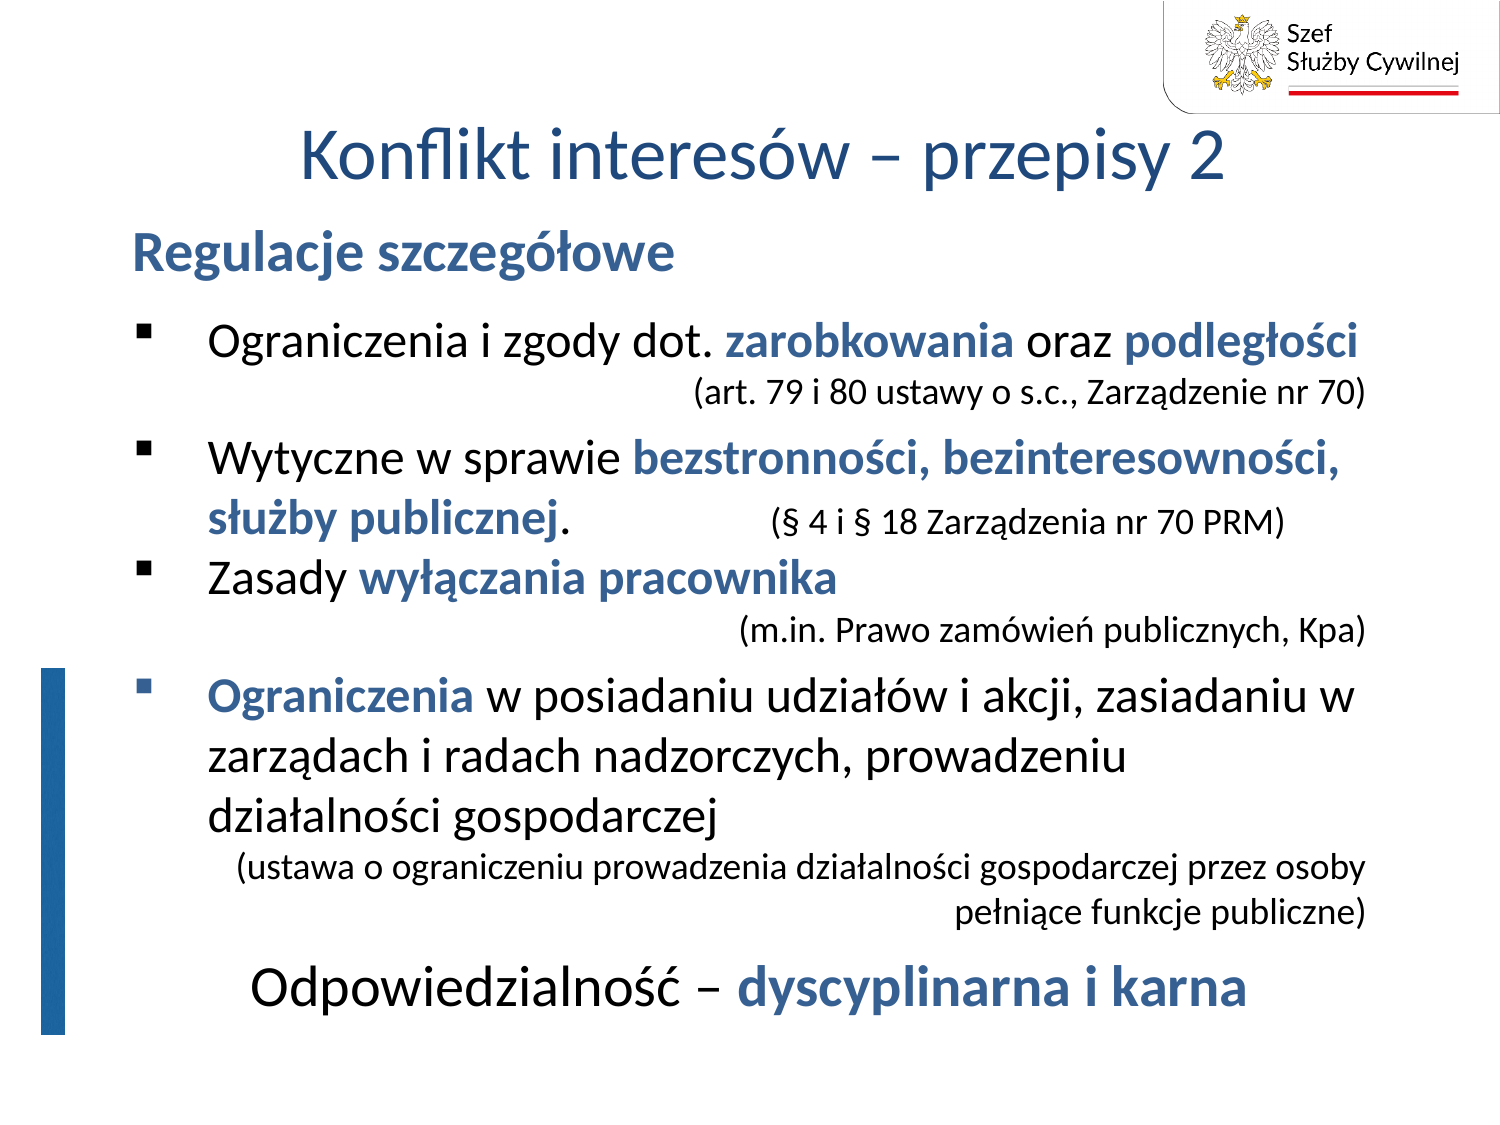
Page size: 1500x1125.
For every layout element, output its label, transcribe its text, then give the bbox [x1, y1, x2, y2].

picture [1163, 0, 1500, 114]
text_box Odpowiedzialność – dyscyplinarna i karna [0, 940, 1500, 1026]
picture [41, 668, 65, 940]
text_box Regulacje szczegółowe Ograniczenia i zgody dot. zarobkowania oraz podległości (art. 79 i 80 ustawy o s.c., Zarządzenie nr 70) Wytyczne w sprawie bezstronności, bezinteresowności, służby publicznej. (§ 4 i § 18 Zarządzenia nr 70 PRM) Zasady wyłączania pracownika (m.in. Prawo zamówień publicznych, Kpa) Ograniczenia w posiadaniu udziałów i akcji, zasiadaniu w zarządach i radach nadzorczych, prowadzeniu działalności gospodarczej (ustawa o ograniczeniu prowadzenia działalności gospodarczej przez osoby pełniące funkcje publiczne) [117, 205, 1382, 940]
picture [41, 1026, 65, 1035]
title Konflikt interesów – przepisy 2 [114, 97, 1414, 222]
